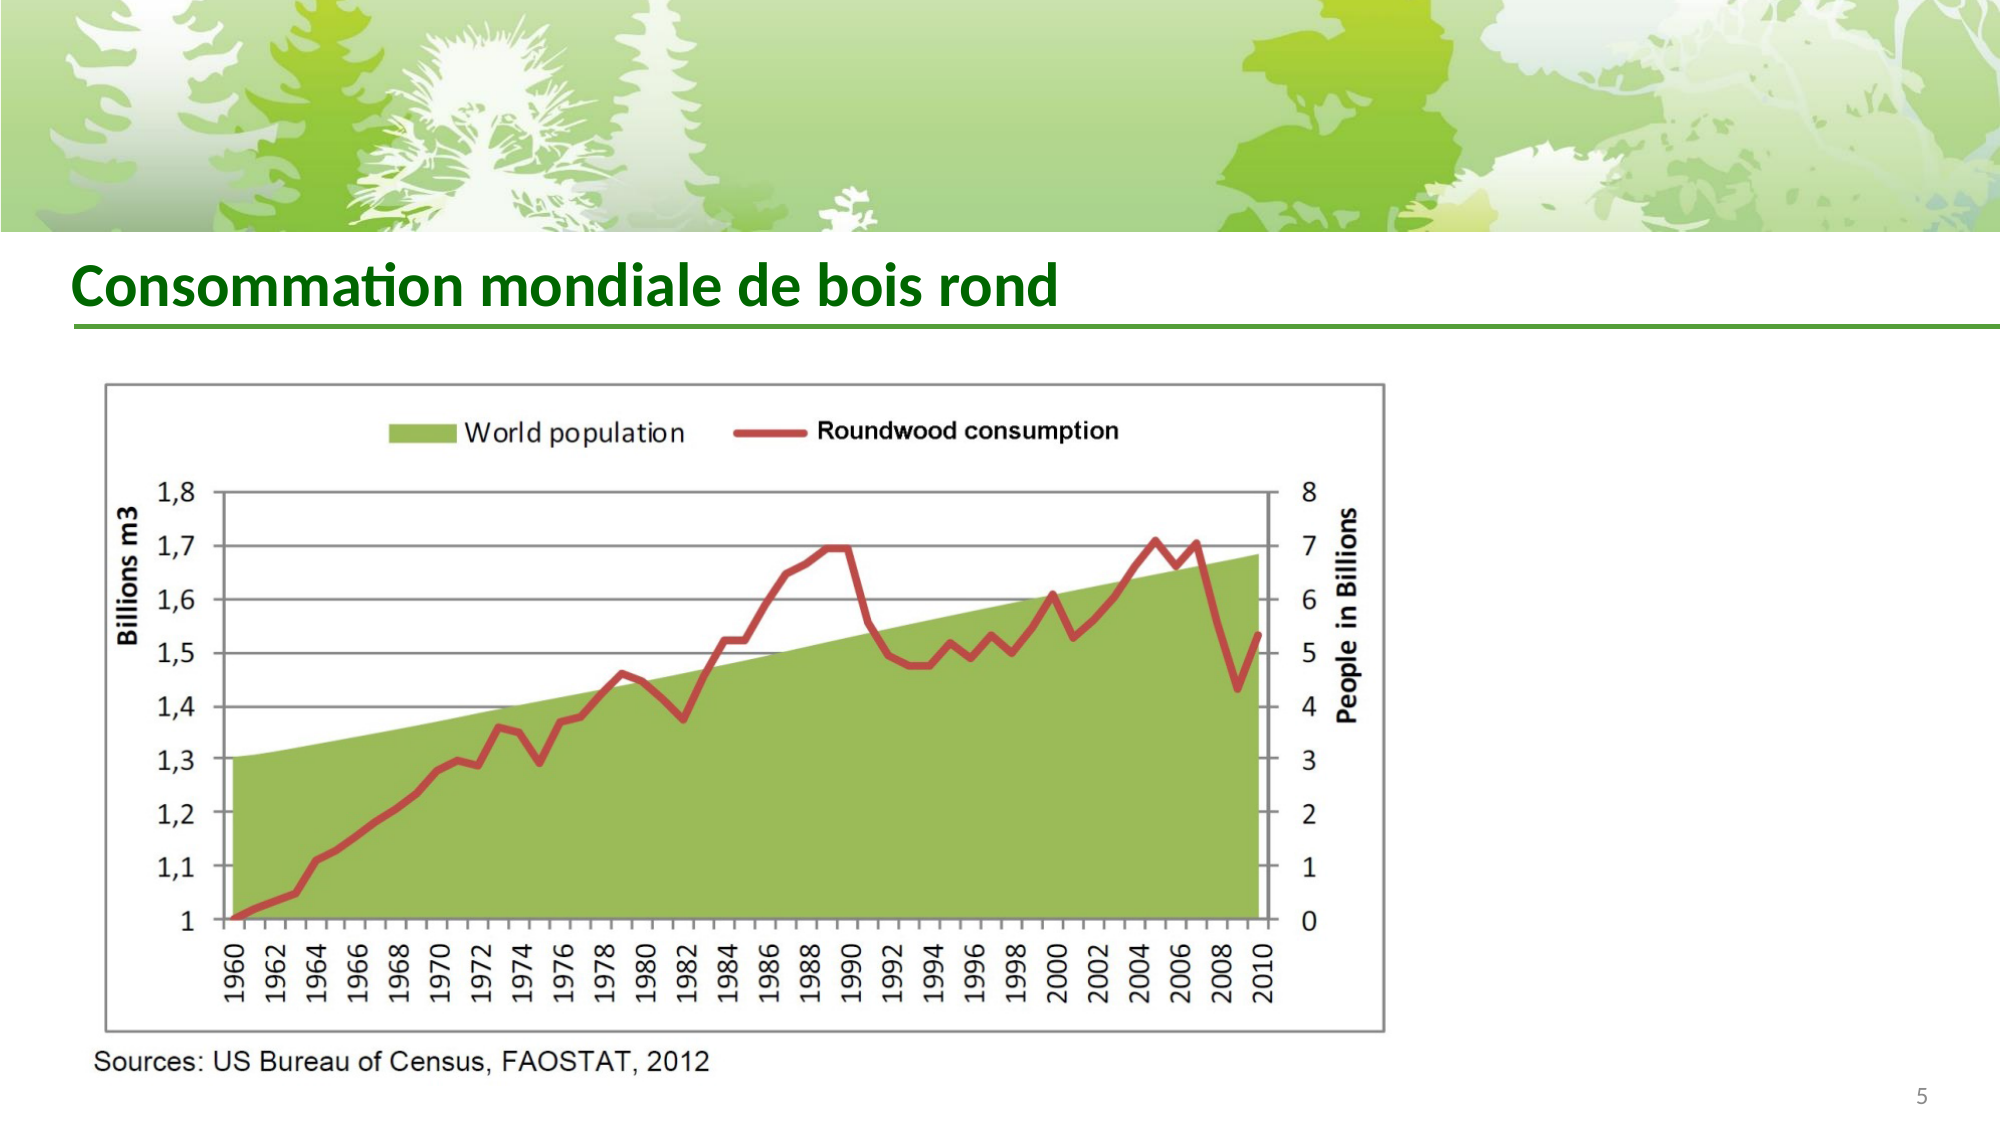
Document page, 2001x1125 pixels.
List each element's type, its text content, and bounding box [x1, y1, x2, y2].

picture [0, 0, 2000, 232]
title Consommation mondiale de bois rond [56, 193, 1407, 381]
picture [73, 361, 1457, 1088]
slide_number 5 [1493, 1065, 1944, 1125]
